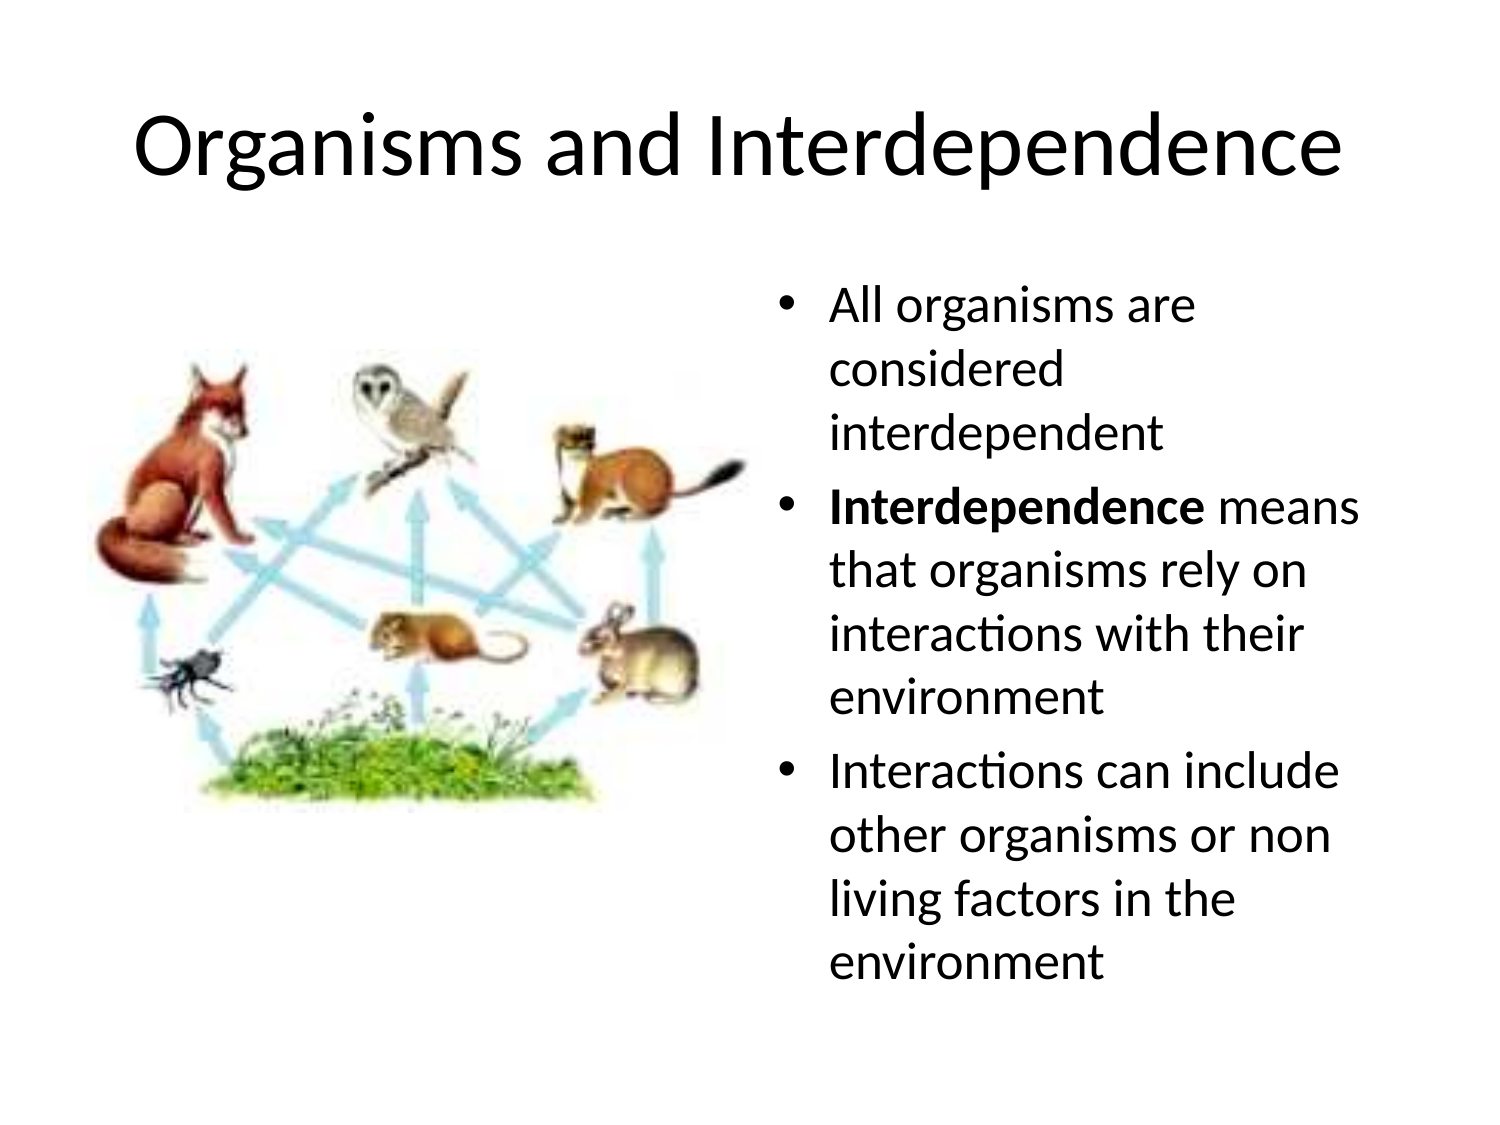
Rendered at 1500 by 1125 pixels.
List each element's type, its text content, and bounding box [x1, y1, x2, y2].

list All organisms are considered interdependent Interdependence means that organisms rely on interactions with their environment Interactions can include other organisms or non living factors in the environment [762, 262, 1425, 1005]
picture [87, 349, 762, 813]
title Organisms and Interdependence [75, 45, 1425, 233]
